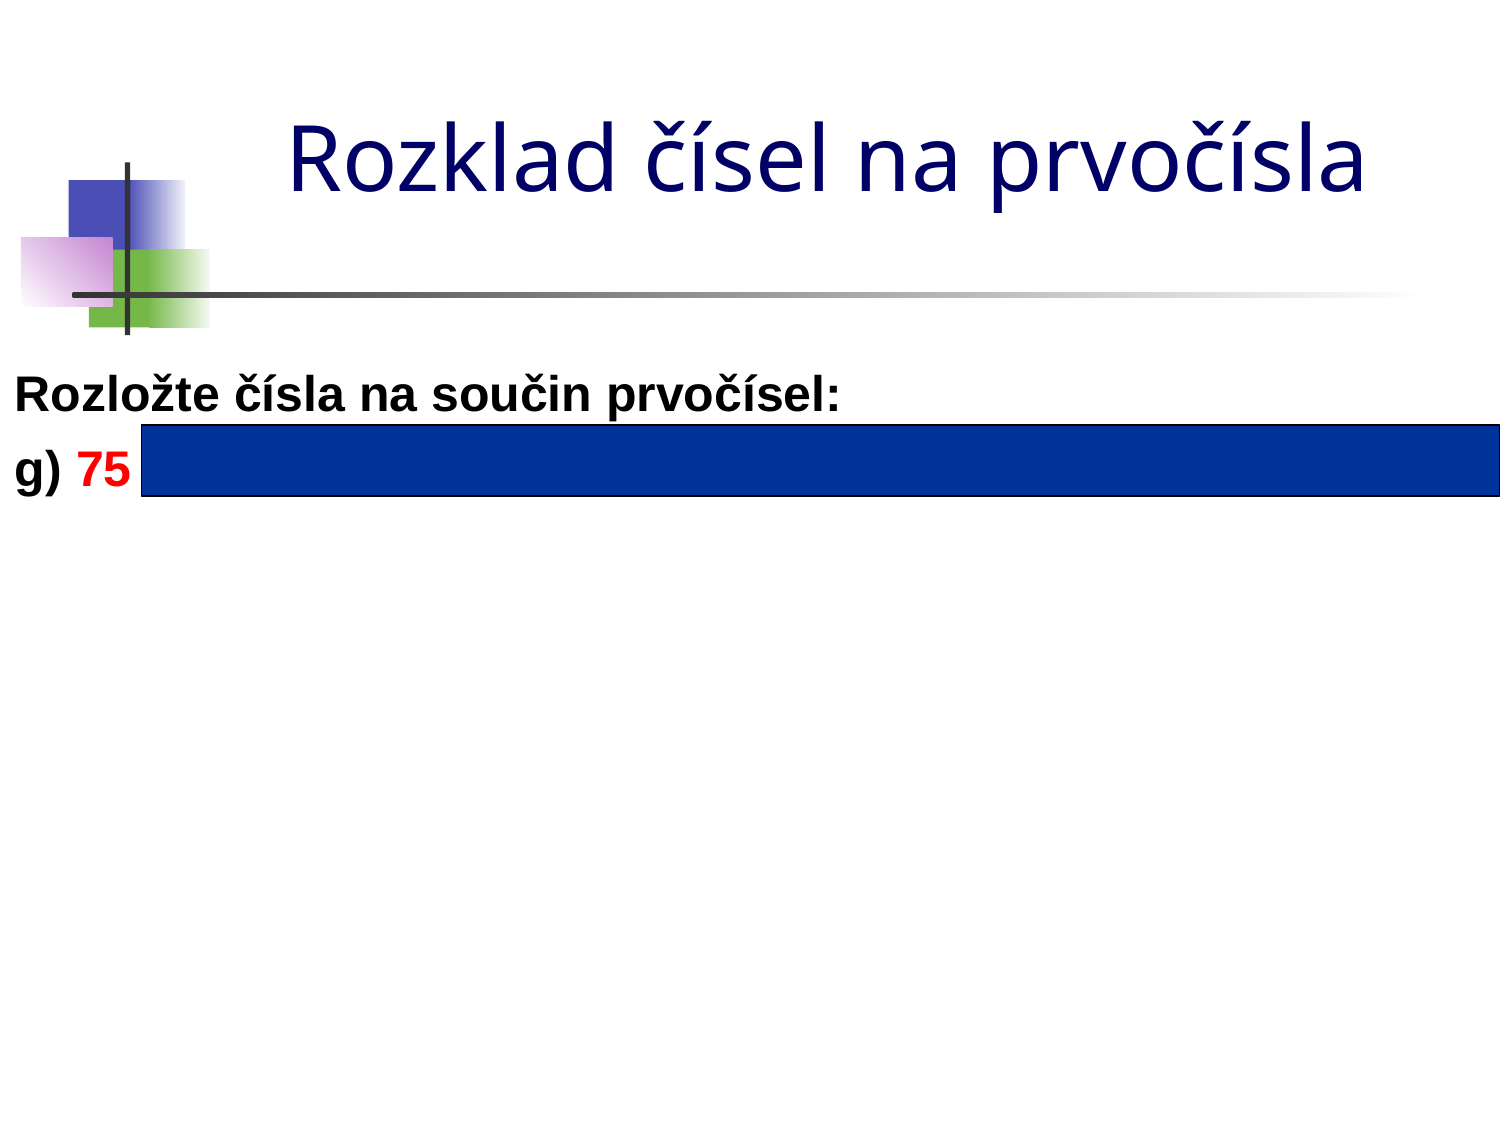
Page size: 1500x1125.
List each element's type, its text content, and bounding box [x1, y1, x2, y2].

title Rozklad čísel na prvočísla [188, 34, 1468, 276]
text_box Rozložte čísla na součin prvočísel: [0, 354, 1022, 429]
text_box [141, 425, 1500, 496]
text_box = 3 ∙ 5 ∙ 5 [147, 496, 538, 505]
text_box g) 75 [0, 429, 147, 505]
